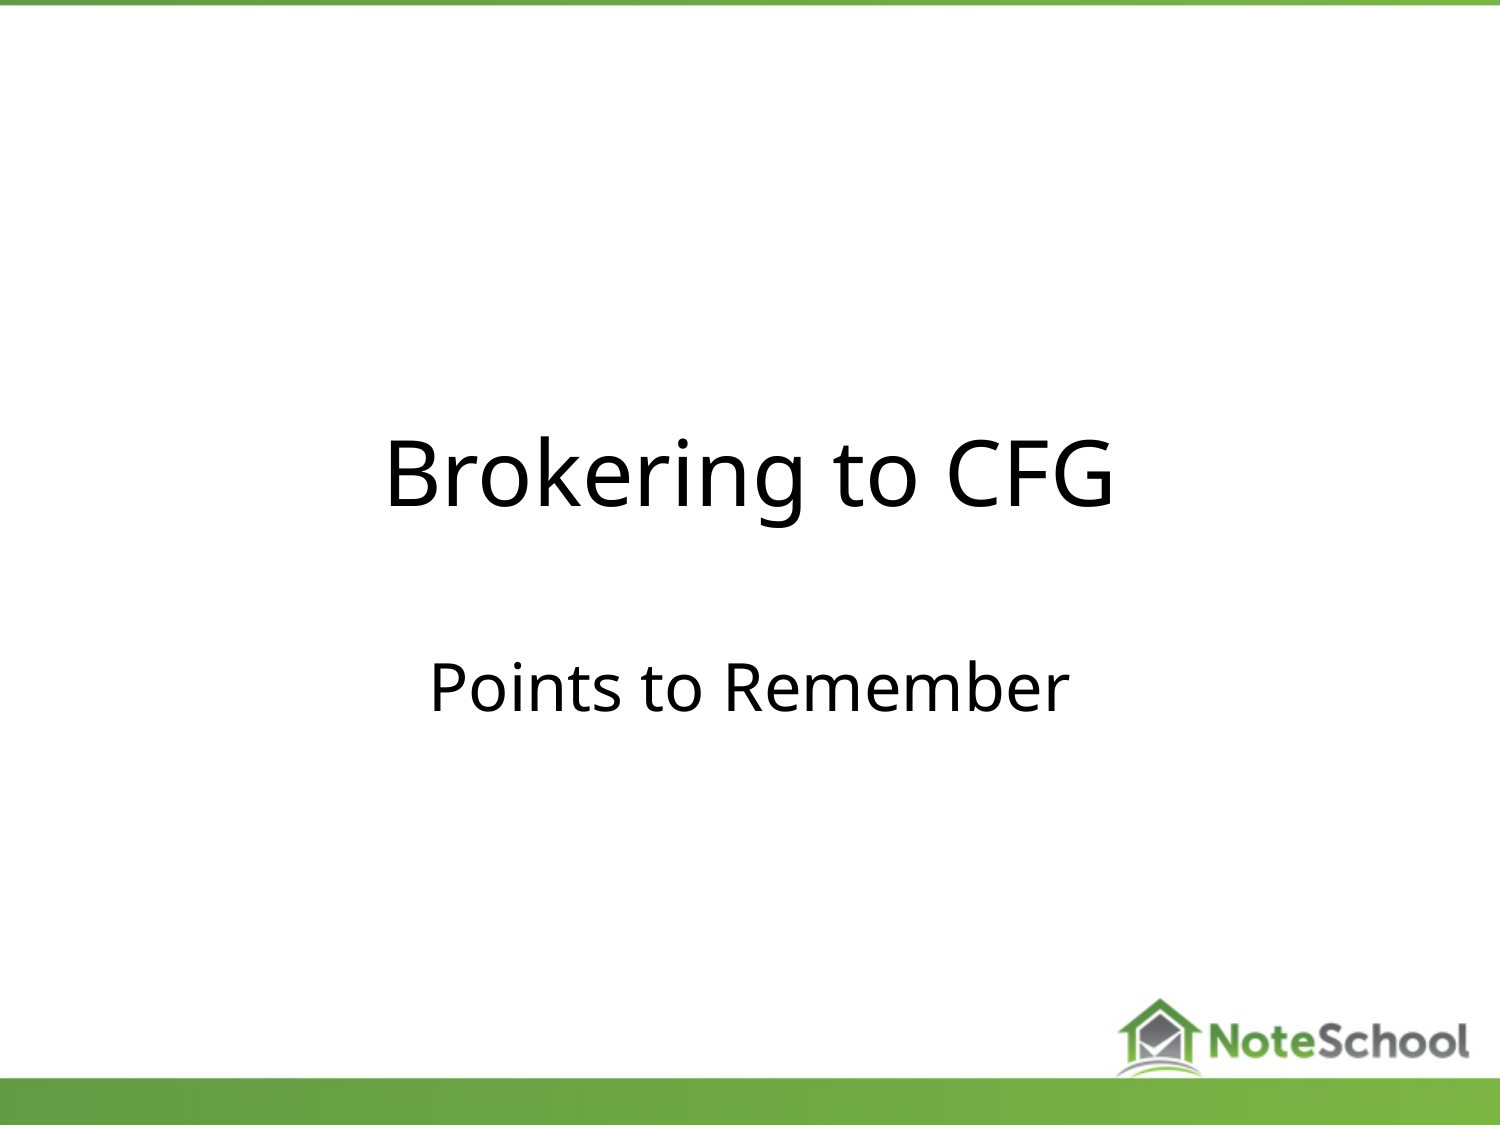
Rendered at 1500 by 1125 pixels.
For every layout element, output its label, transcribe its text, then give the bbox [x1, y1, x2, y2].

picture [0, 0, 1500, 1125]
title Brokering to CFG [112, 349, 1388, 591]
subtitle Points to Remember [224, 637, 1276, 926]
